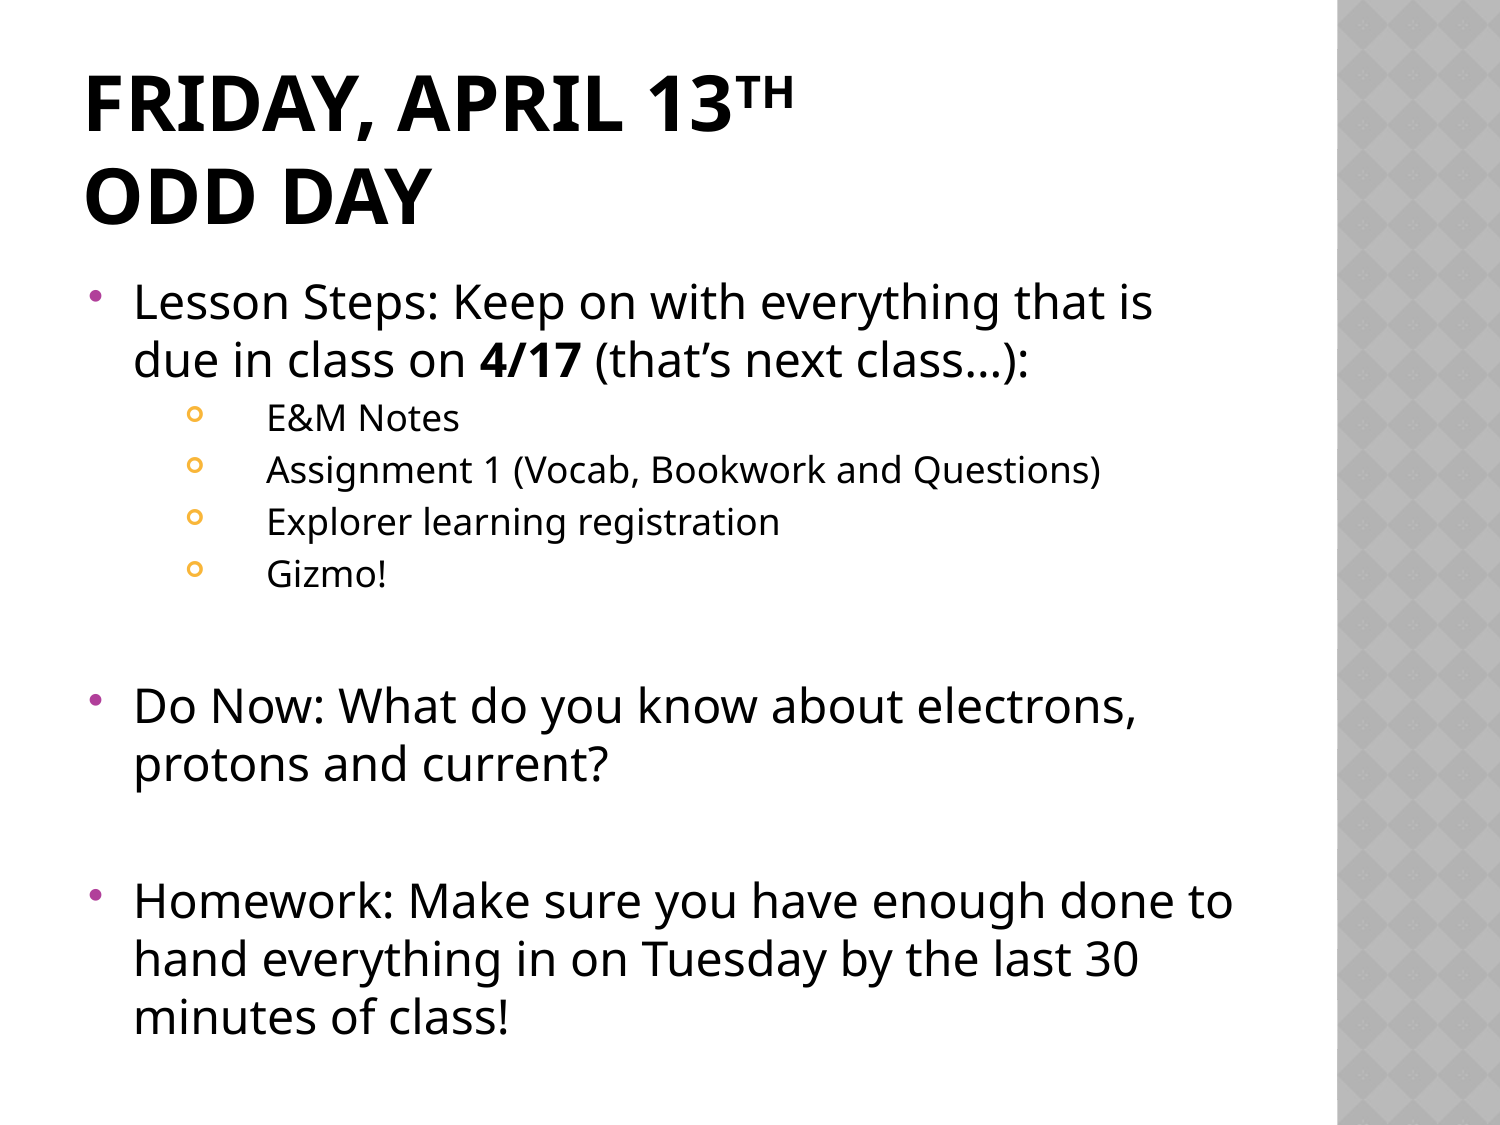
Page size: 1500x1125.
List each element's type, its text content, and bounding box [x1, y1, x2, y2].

title Friday, April 13th Odd Day [75, 52, 1263, 240]
list Lesson Steps: Keep on with everything that is due in class on 4/17 (that’s next class…): E&M Notes Assignment 1 (Vocab, Bookwork and Questions) Explorer learning registration Gizmo! Do Now: What do you know about electrons, protons and current? Homework: Make sure you have enough done to hand everything in on Tuesday by the last 30 minutes of class! [75, 264, 1263, 1059]
